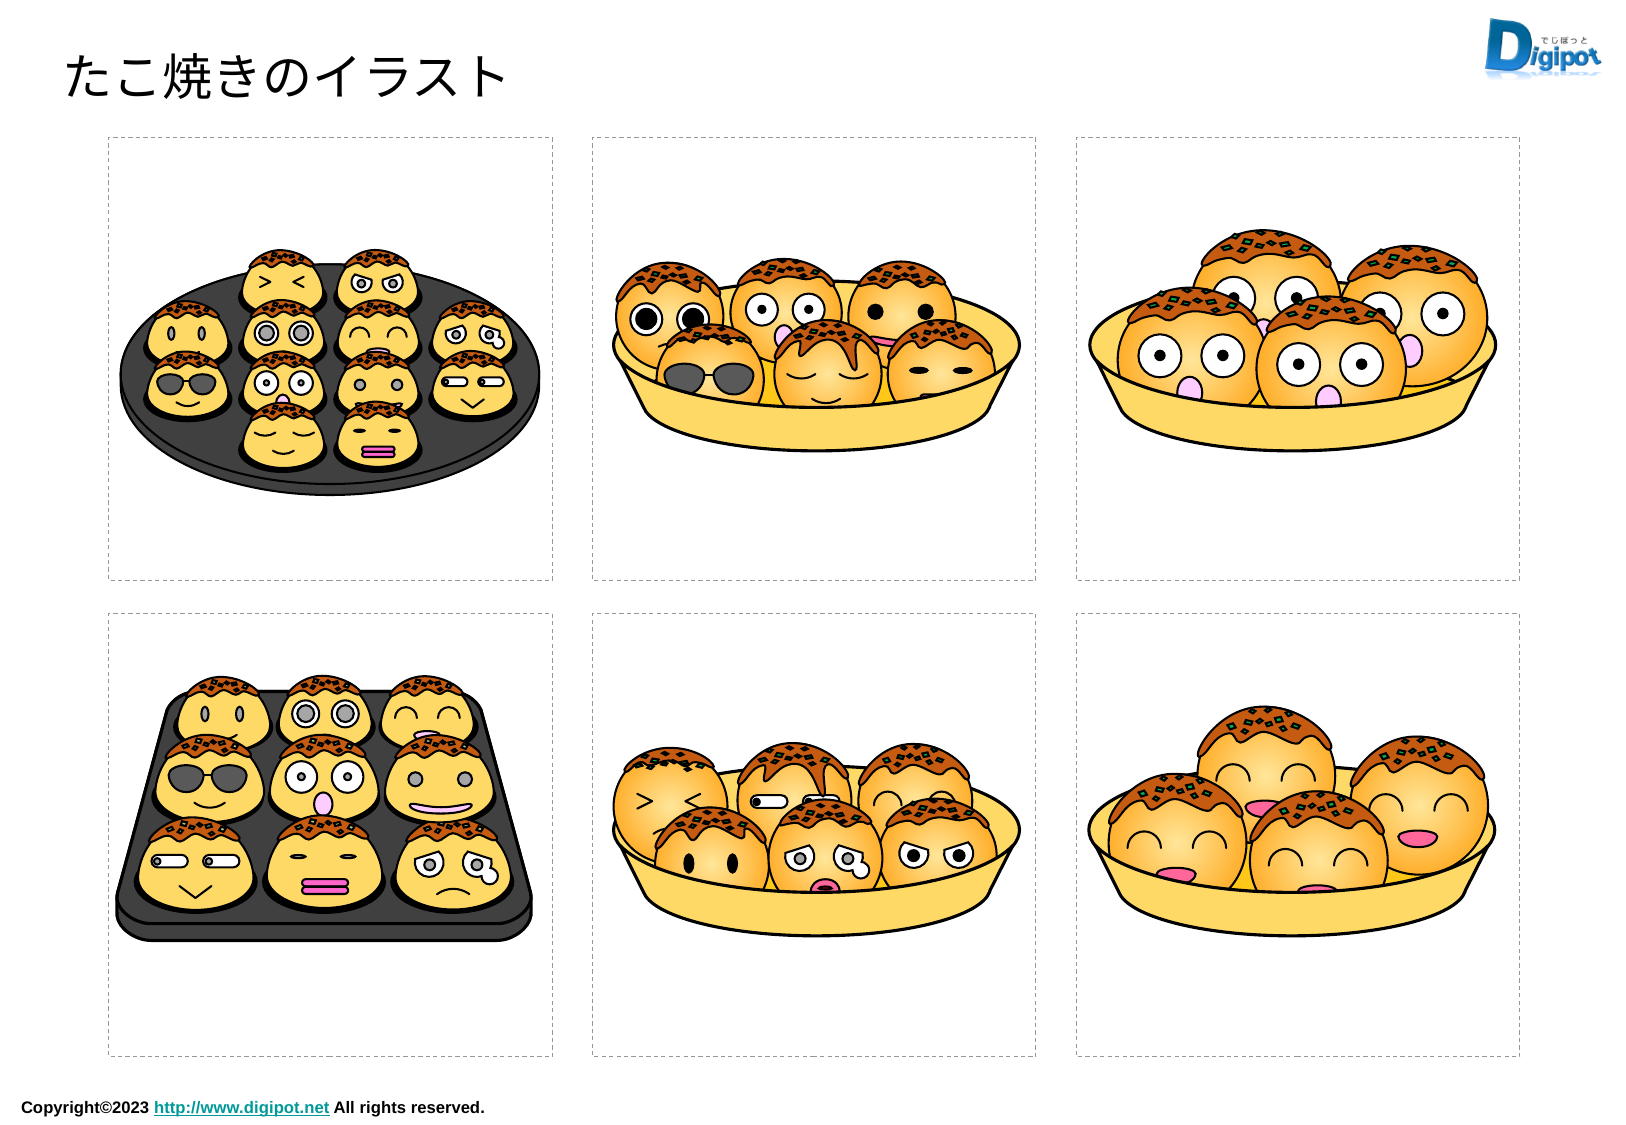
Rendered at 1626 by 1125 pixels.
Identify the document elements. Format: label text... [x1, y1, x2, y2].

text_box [613, 258, 1020, 452]
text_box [1088, 706, 1495, 937]
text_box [1089, 229, 1496, 452]
text_box たこ焼きのイラスト [48, 38, 527, 113]
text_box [613, 742, 1020, 937]
picture [1485, 18, 1602, 82]
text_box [120, 249, 540, 496]
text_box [116, 675, 532, 941]
